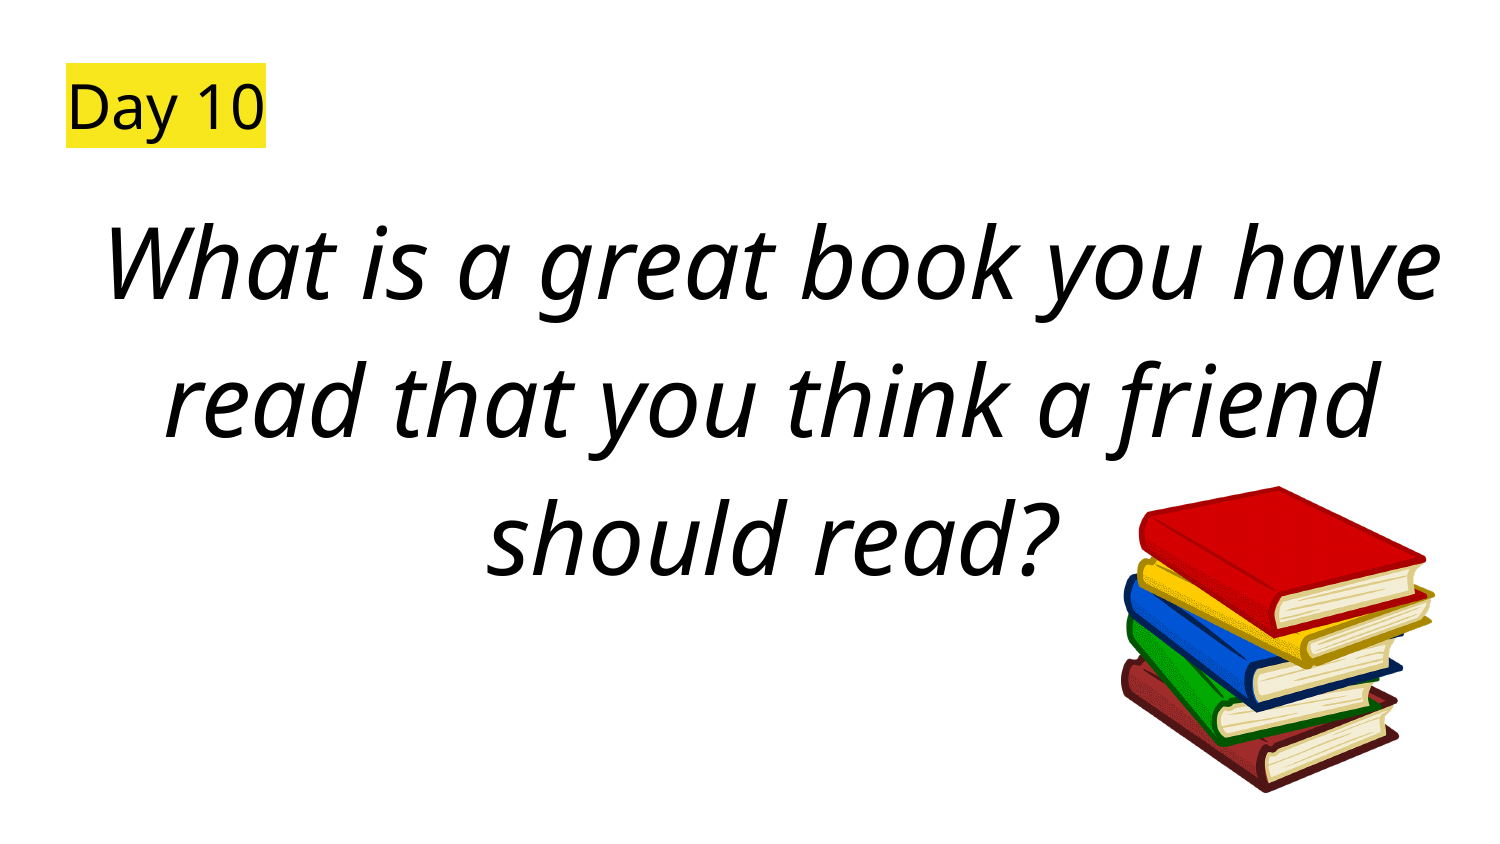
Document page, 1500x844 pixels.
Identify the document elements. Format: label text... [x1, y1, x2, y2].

title Day 10 [51, 52, 1449, 147]
picture [1121, 486, 1435, 794]
list What is a great book you have read that you think a friend should read? [74, 166, 1472, 780]
